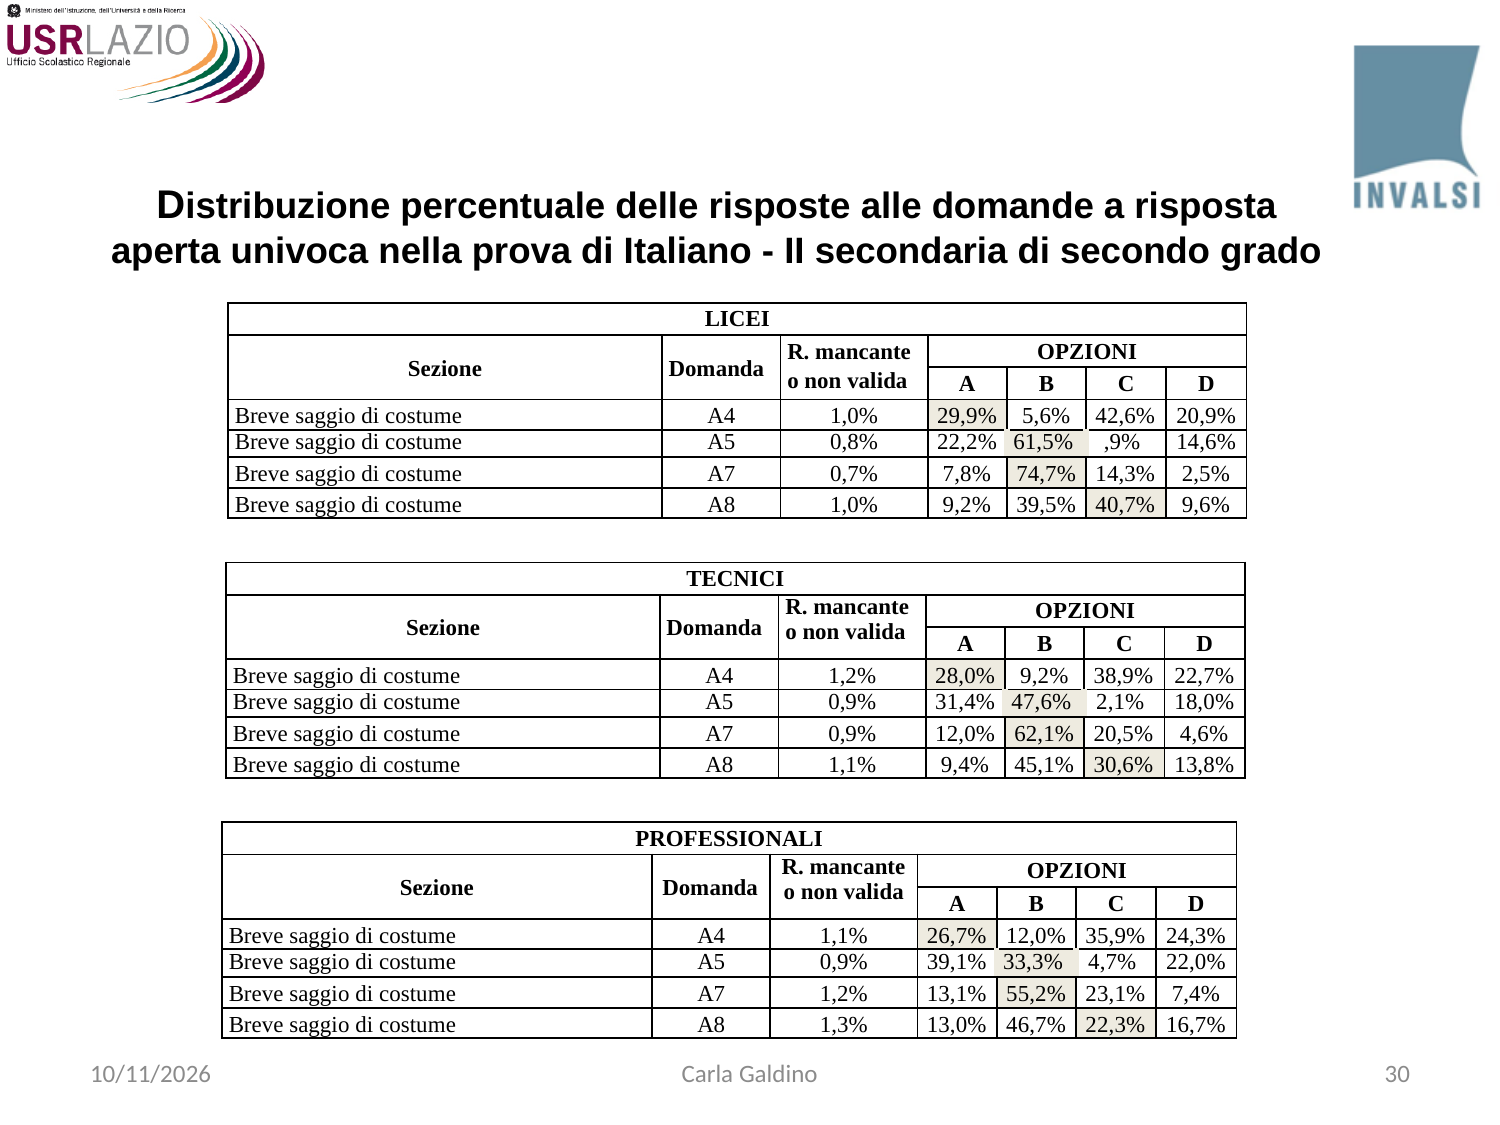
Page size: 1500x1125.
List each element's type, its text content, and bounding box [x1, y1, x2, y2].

table_cell Breve saggio di costume [223, 920, 651, 948]
table_cell B [1006, 628, 1083, 658]
table_cell 1,1% [779, 749, 925, 777]
table_cell Breve saggio di costume [227, 718, 659, 747]
table_cell Breve saggio di costume [227, 749, 659, 777]
table_cell R. mancante o non valida [781, 336, 927, 399]
table_cell 9,6% [1167, 489, 1246, 517]
table_cell 0,9% [779, 718, 925, 747]
slide_number 30 [1074, 1042, 1425, 1103]
table_cell A7 [653, 978, 769, 1007]
table_header LICEI [229, 304, 1246, 334]
table_cell 1,2% [779, 660, 925, 689]
table_cell B [1008, 368, 1085, 399]
table_cell D [1167, 368, 1246, 399]
table_cell 0,9% [771, 950, 917, 976]
picture [0, 0, 267, 104]
table_cell OPZIONI [927, 596, 1244, 626]
table_cell 35,9% [1077, 920, 1155, 948]
table_cell Breve saggio di costume [227, 660, 659, 689]
table_cell A4 [653, 920, 769, 948]
table_cell Breve saggio di costume [223, 978, 651, 1007]
table_cell 13,0% [918, 1009, 996, 1037]
table_cell C [1087, 368, 1165, 399]
table_cell A4 [663, 400, 780, 429]
table_cell Breve saggio di costume [229, 489, 661, 517]
table_cell D [1157, 888, 1236, 918]
table_cell A7 [661, 718, 778, 747]
table_cell A [927, 628, 1004, 658]
table_cell 45,1% [1006, 749, 1083, 777]
table_cell Breve saggio di costume [229, 431, 661, 456]
table_cell 9,2% [1006, 660, 1083, 689]
table_cell 42,6% [1087, 400, 1165, 429]
table_cell A [929, 368, 1006, 399]
table_cell 39,5% [1008, 489, 1085, 517]
table_cell OPZIONI [918, 855, 1236, 886]
table_cell 30,6% [1085, 749, 1164, 777]
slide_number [75, 1042, 425, 1103]
table_cell 33,3% [999, 950, 1073, 976]
table_header PROFESSIONALI [223, 823, 1236, 854]
table_header TECNICI [227, 563, 1244, 594]
table_cell 5,6% [1008, 400, 1085, 429]
table_cell R. mancante o non valida [771, 855, 917, 918]
table_cell A5 [663, 431, 780, 456]
table_cell OPZIONI [929, 336, 1246, 366]
table_cell A5 [653, 950, 769, 976]
table_cell Sezione [229, 336, 661, 399]
table_cell 46,7% [998, 1009, 1075, 1037]
table_cell 4,6% [1165, 718, 1244, 747]
table_cell 24,3% [1157, 920, 1236, 948]
table_cell 14,3% [1087, 458, 1165, 487]
table_cell Breve saggio di costume [223, 950, 651, 976]
table_cell D [1165, 628, 1244, 658]
table_cell 23,1% [1077, 978, 1155, 1007]
table_cell 0,9% [779, 690, 925, 716]
table_cell 1,1% [771, 920, 917, 948]
table_cell 13,1% [918, 978, 996, 1007]
table_cell Breve saggio di costume [223, 1009, 651, 1037]
table_cell 22,2% [929, 431, 1004, 456]
footer Carla Galdino [512, 1042, 988, 1103]
table_cell Sezione [227, 596, 659, 658]
table_cell 12,0% [927, 718, 1004, 747]
table_cell Breve saggio di costume [227, 690, 659, 716]
table_cell Sezione [223, 855, 651, 918]
table_cell A4 [661, 660, 778, 689]
table_cell 1,3% [771, 1009, 917, 1037]
table_cell 39,1% [918, 950, 994, 976]
table_cell 9,4% [927, 749, 1004, 777]
table_cell 22,3% [1077, 1009, 1155, 1037]
table_cell R. mancante o non valida [779, 596, 925, 658]
table_cell 12,0% [998, 920, 1075, 948]
table_cell 28,0% [927, 660, 1004, 689]
table_cell Domanda [663, 336, 780, 399]
table_cell 31,4% [927, 690, 1002, 716]
table_cell 1,0% [781, 489, 927, 517]
table_cell 9,2% [929, 489, 1006, 517]
table_cell 7,8% [929, 458, 1006, 487]
table_cell 55,2% [998, 978, 1075, 1007]
table_cell 0,8% [781, 431, 927, 456]
title Distribuzione percentuale delle risposte alle domande a risposta aperta univoca nella prova di Italiano - II secondaria di secondo grado [88, 101, 1346, 374]
table_cell 22,7% [1165, 660, 1244, 689]
table_cell A8 [663, 489, 780, 517]
table_cell Domanda [661, 596, 778, 658]
picture [1345, 30, 1500, 224]
table_cell A5 [661, 690, 778, 716]
table_cell 61,5% [1010, 431, 1083, 456]
table_cell 26,7% [918, 920, 996, 948]
table_cell Breve saggio di costume [229, 400, 661, 429]
table_cell Breve saggio di costume [229, 458, 661, 487]
table_cell 2,5% [1167, 458, 1246, 487]
table_cell 40,7% [1087, 489, 1165, 517]
table_cell A8 [653, 1009, 769, 1037]
table_cell 74,7% [1008, 458, 1085, 487]
table_cell 4,7% [1079, 950, 1155, 976]
table_cell 13,8% [1165, 749, 1244, 777]
table_cell 20,5% [1085, 718, 1164, 747]
table_cell 1,0% [781, 400, 927, 429]
table_cell 62,1% [1006, 718, 1083, 747]
table_cell 20,9% [1167, 400, 1246, 429]
table_cell B [998, 888, 1075, 918]
table_cell C [1077, 888, 1155, 918]
table_cell 16,7% [1157, 1009, 1236, 1037]
table_cell 22,0% [1157, 950, 1236, 976]
table_cell A7 [663, 458, 780, 487]
table_cell 7,4% [1157, 978, 1236, 1007]
table_cell 0,7% [781, 458, 927, 487]
table_cell A [918, 888, 996, 918]
table_cell 47,6% [1008, 690, 1081, 716]
table_cell 1,2% [771, 978, 917, 1007]
table_cell 18,0% [1165, 690, 1244, 716]
table_cell A8 [661, 749, 778, 777]
table_cell C [1085, 628, 1164, 658]
table_cell ,9% [1089, 431, 1165, 456]
table_cell 2,1% [1087, 690, 1164, 716]
table_cell Domanda [653, 855, 769, 918]
table_cell 29,9% [929, 400, 1006, 429]
table_cell 38,9% [1085, 660, 1164, 689]
table_cell 14,6% [1167, 431, 1246, 456]
